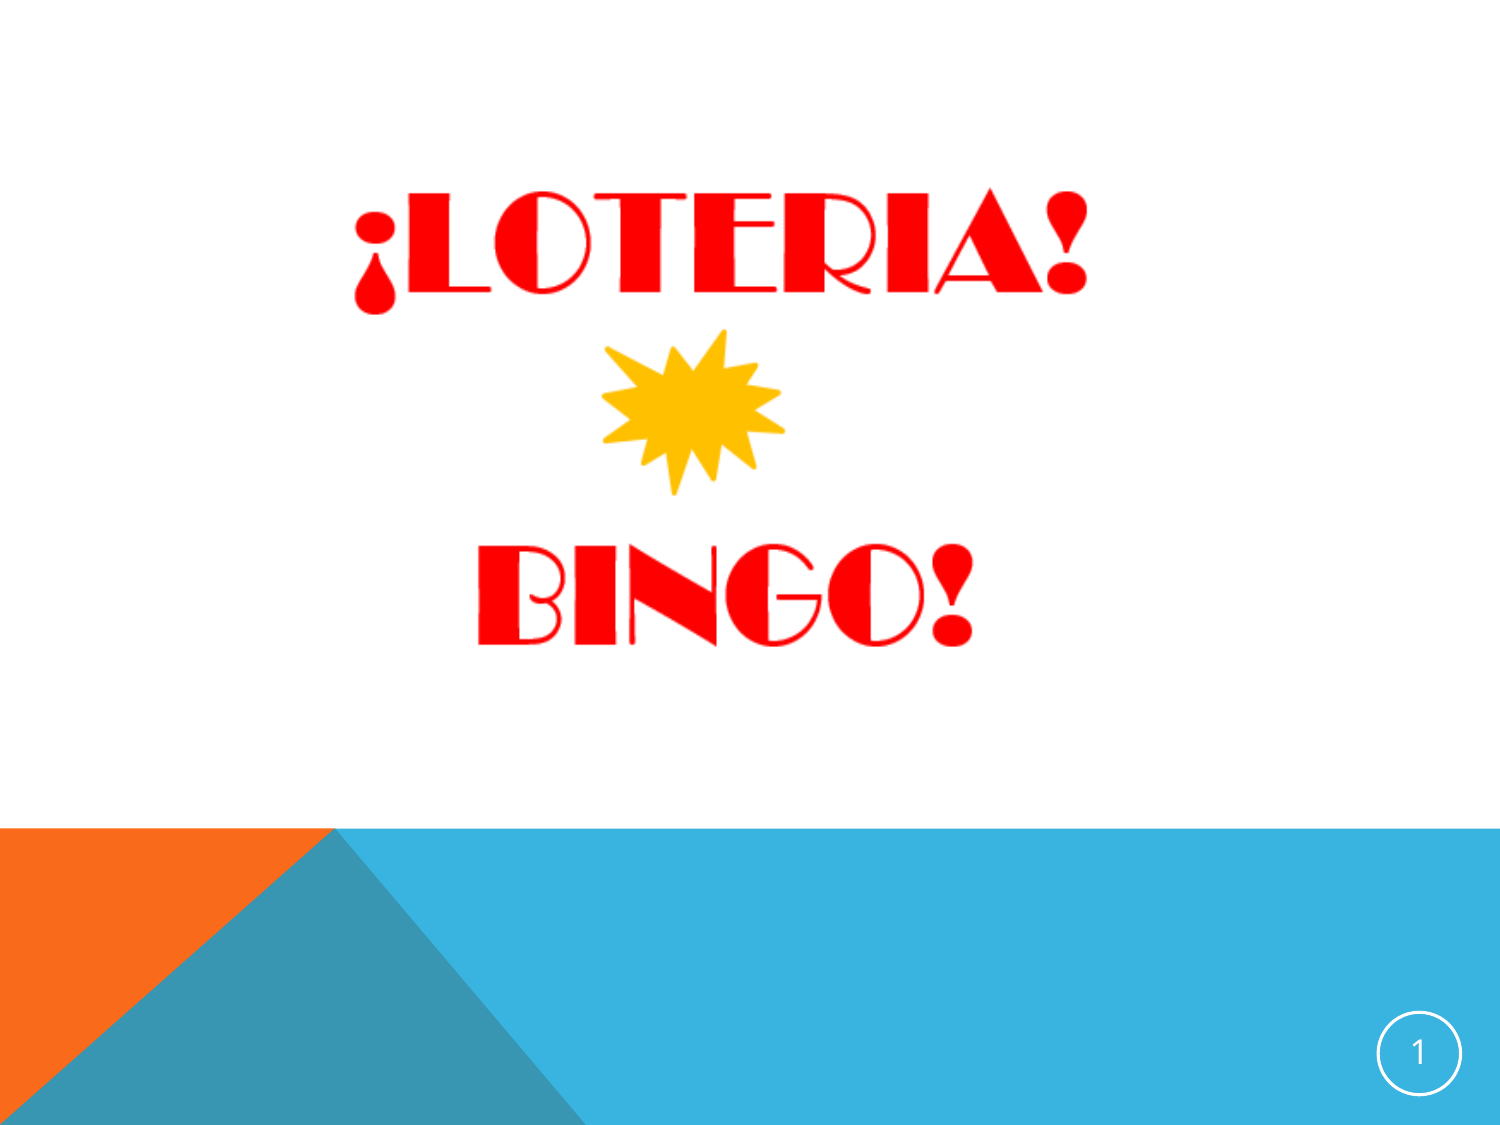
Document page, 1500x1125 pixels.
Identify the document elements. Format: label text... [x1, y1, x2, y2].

picture [350, 162, 1107, 676]
slide_number 1 [1376, 1010, 1463, 1097]
